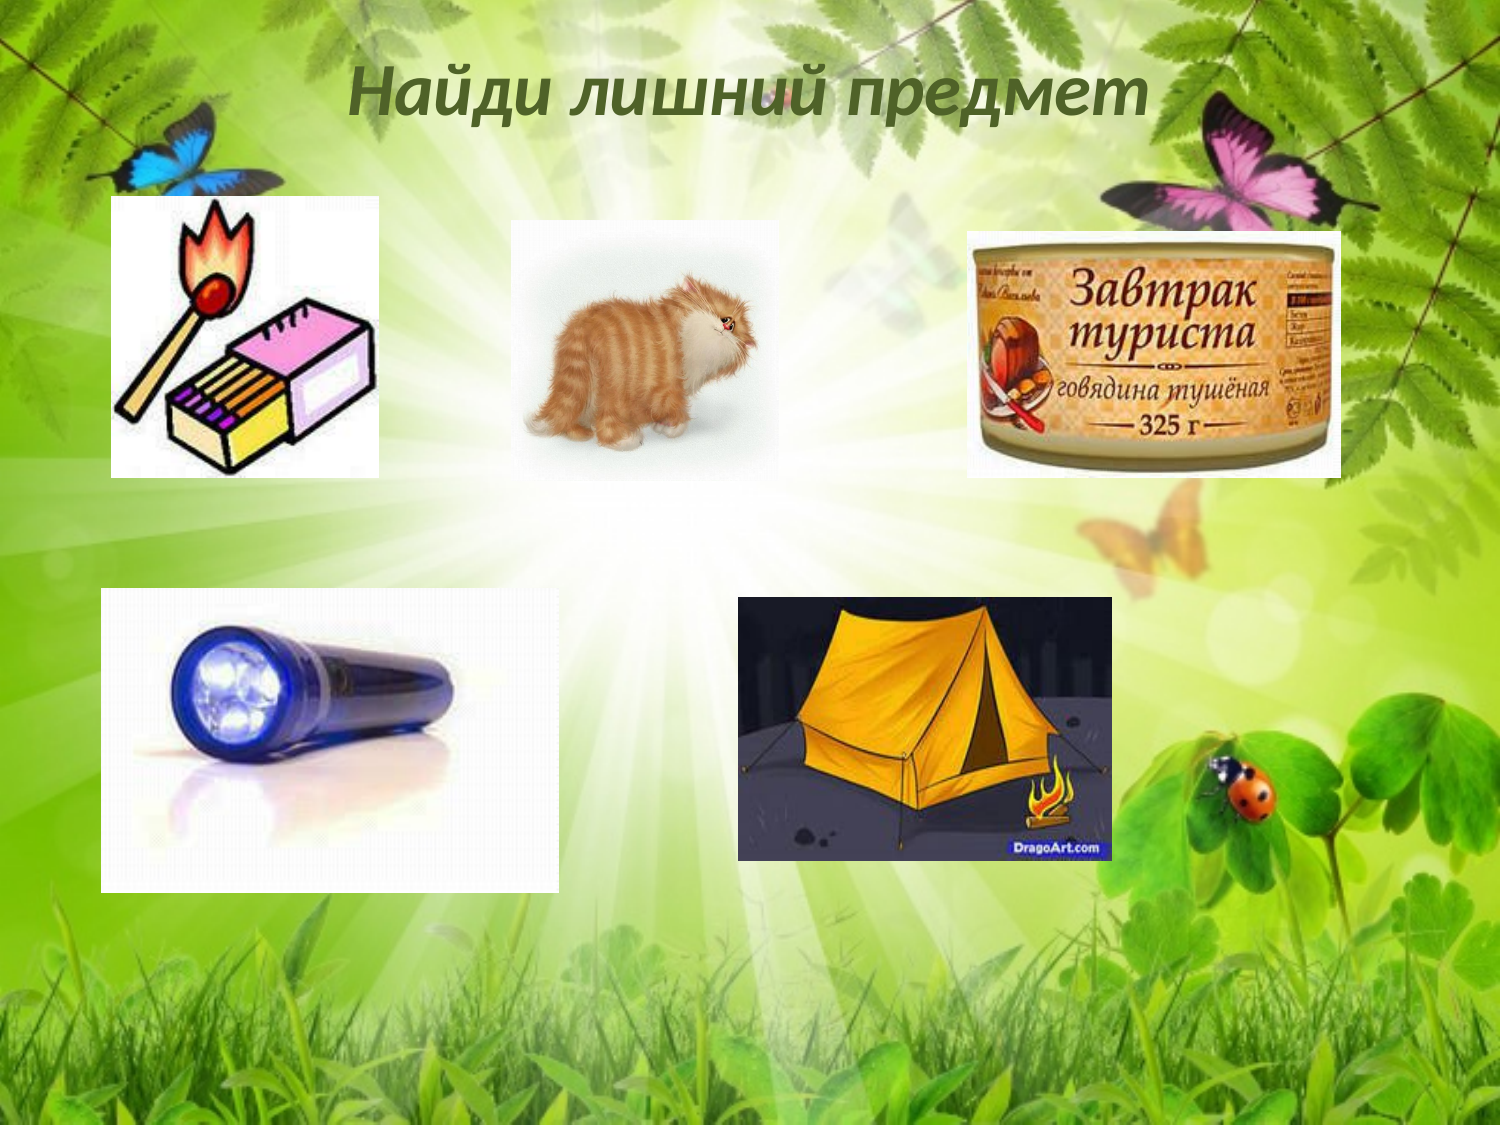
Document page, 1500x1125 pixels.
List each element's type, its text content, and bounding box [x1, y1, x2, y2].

title Найди лишний предмет [75, 45, 1425, 126]
picture [0, 0, 1500, 1125]
